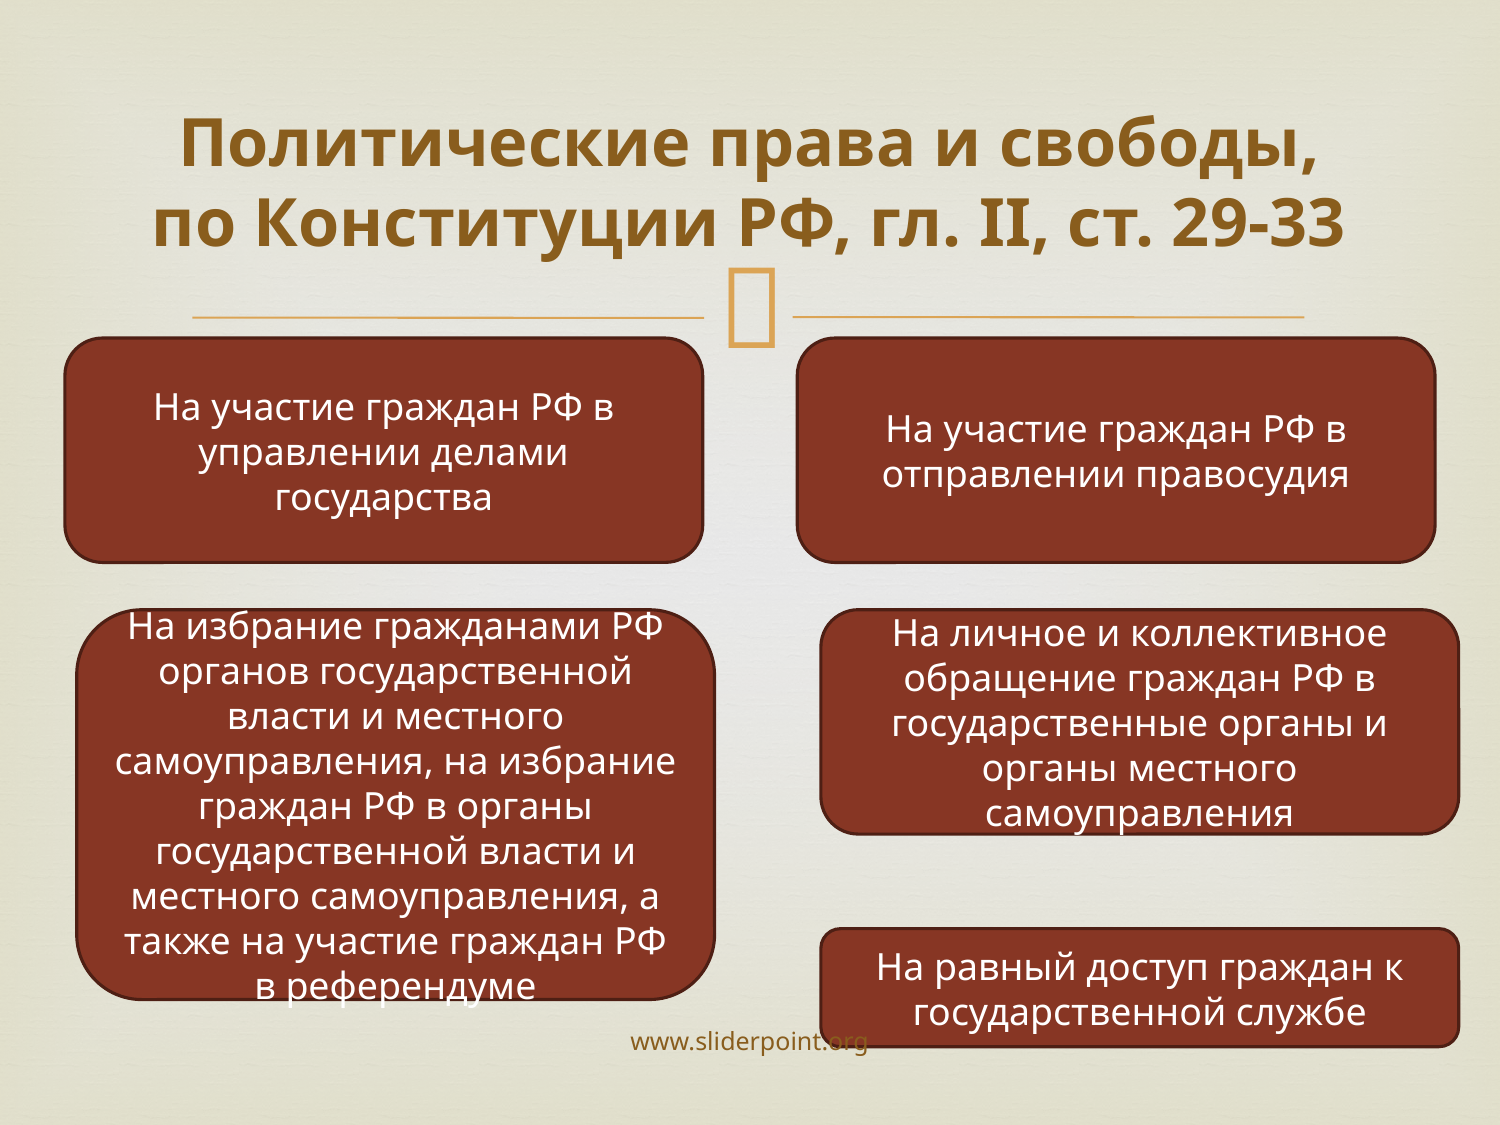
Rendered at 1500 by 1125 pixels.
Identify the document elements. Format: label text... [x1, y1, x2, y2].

text_box На равный доступ граждан к государственной службе [819, 927, 1461, 1049]
text_box На участие граждан РФ в отправлении правосудия [795, 336, 1437, 565]
title Политические права и свободы, по Конституции РФ, гл. II, ст. 29-33 [112, 93, 1386, 267]
footer www.sliderpoint.org [512, 1010, 988, 1071]
text_box На личное и коллективное обращение граждан РФ в государственные органы и органы местного самоуправления [819, 608, 1461, 836]
text_box На избрание гражданами РФ органов государственной власти и местного самоуправления, на избрание граждан РФ в органы государственной власти и местного самоуправления, а также на участие граждан РФ в референдуме [75, 608, 717, 1002]
text_box На участие граждан РФ в управлении делами государства [63, 336, 705, 565]
